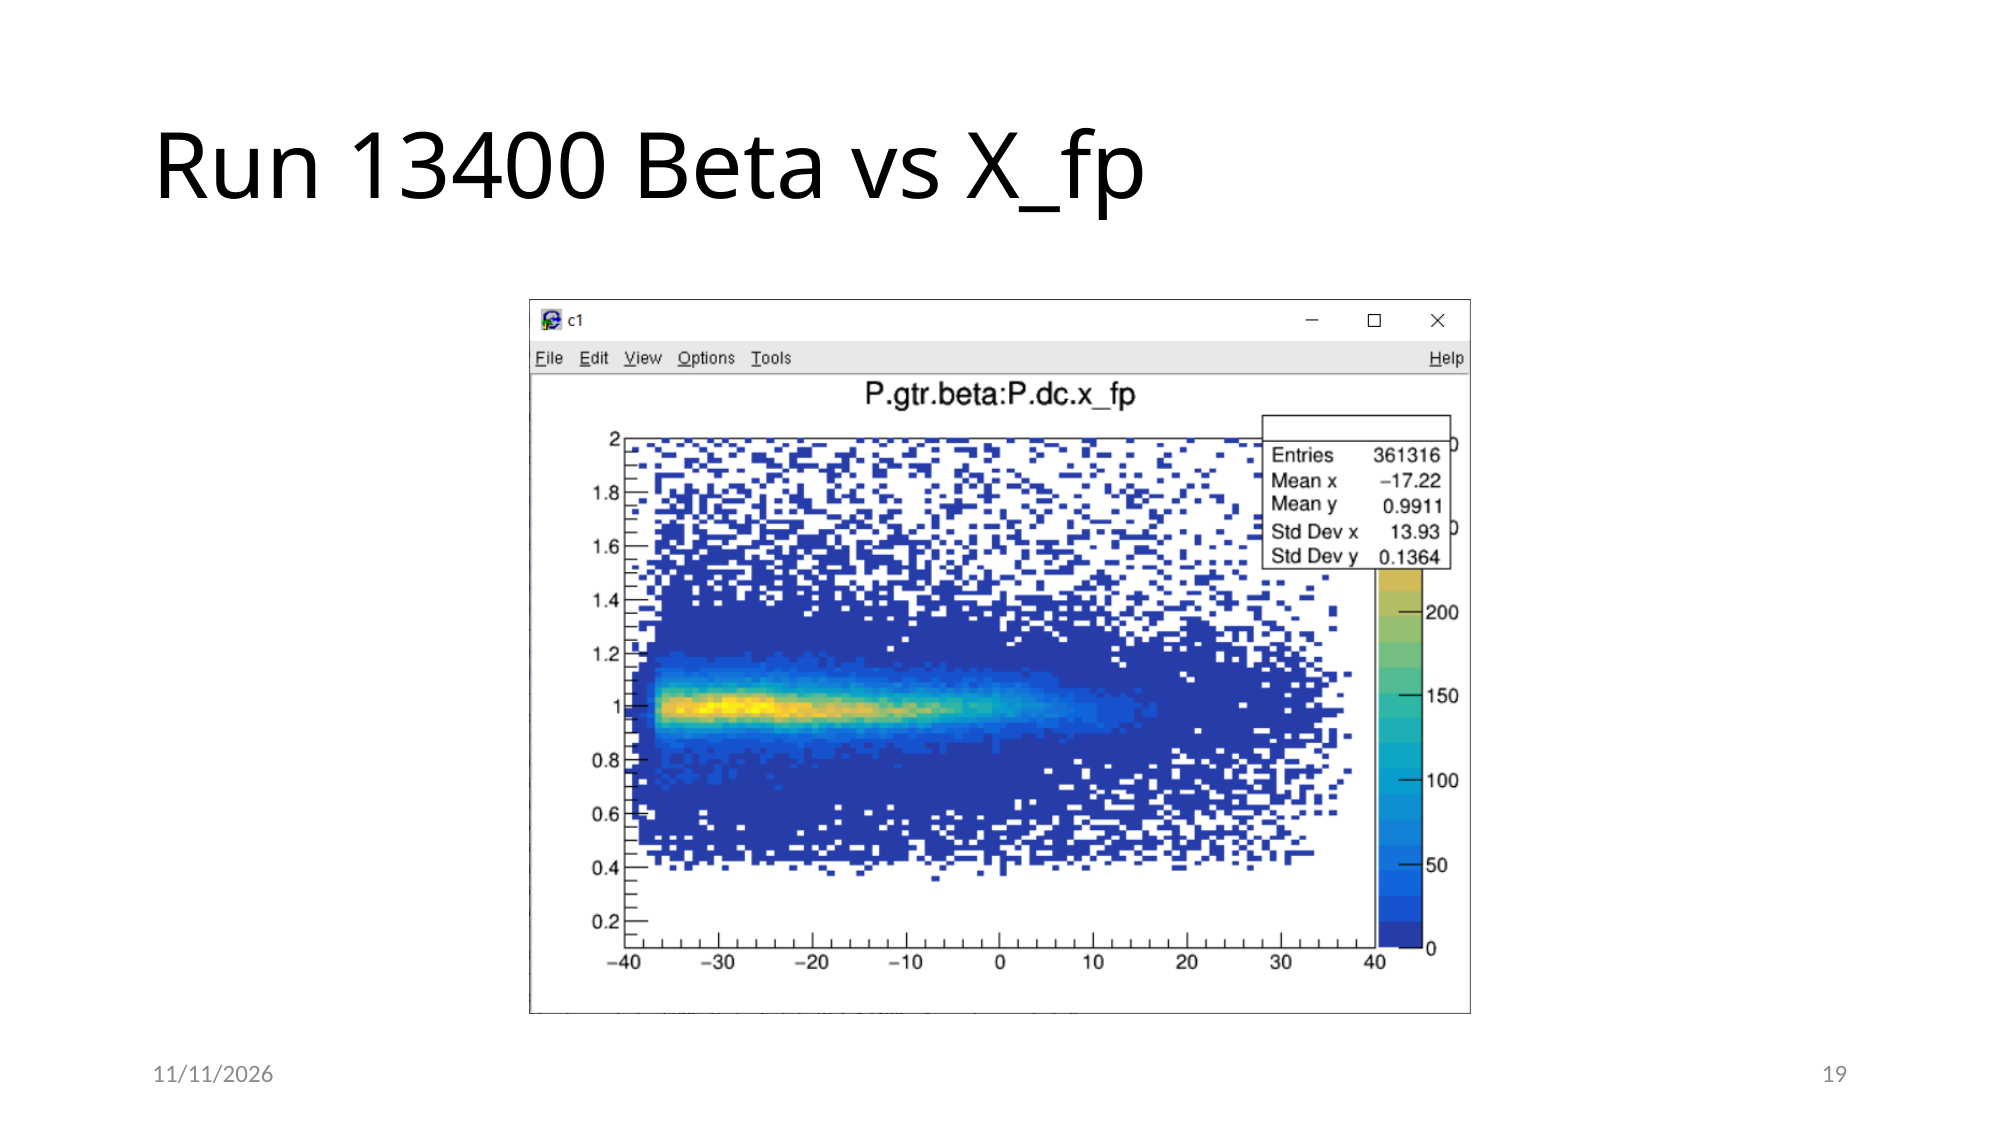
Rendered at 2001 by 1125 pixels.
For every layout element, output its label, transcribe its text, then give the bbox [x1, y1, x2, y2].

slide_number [137, 1042, 588, 1103]
title Run 13400 Beta vs X_fp [137, 59, 1863, 278]
slide_number 19 [1412, 1042, 1863, 1103]
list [529, 299, 1471, 1014]
